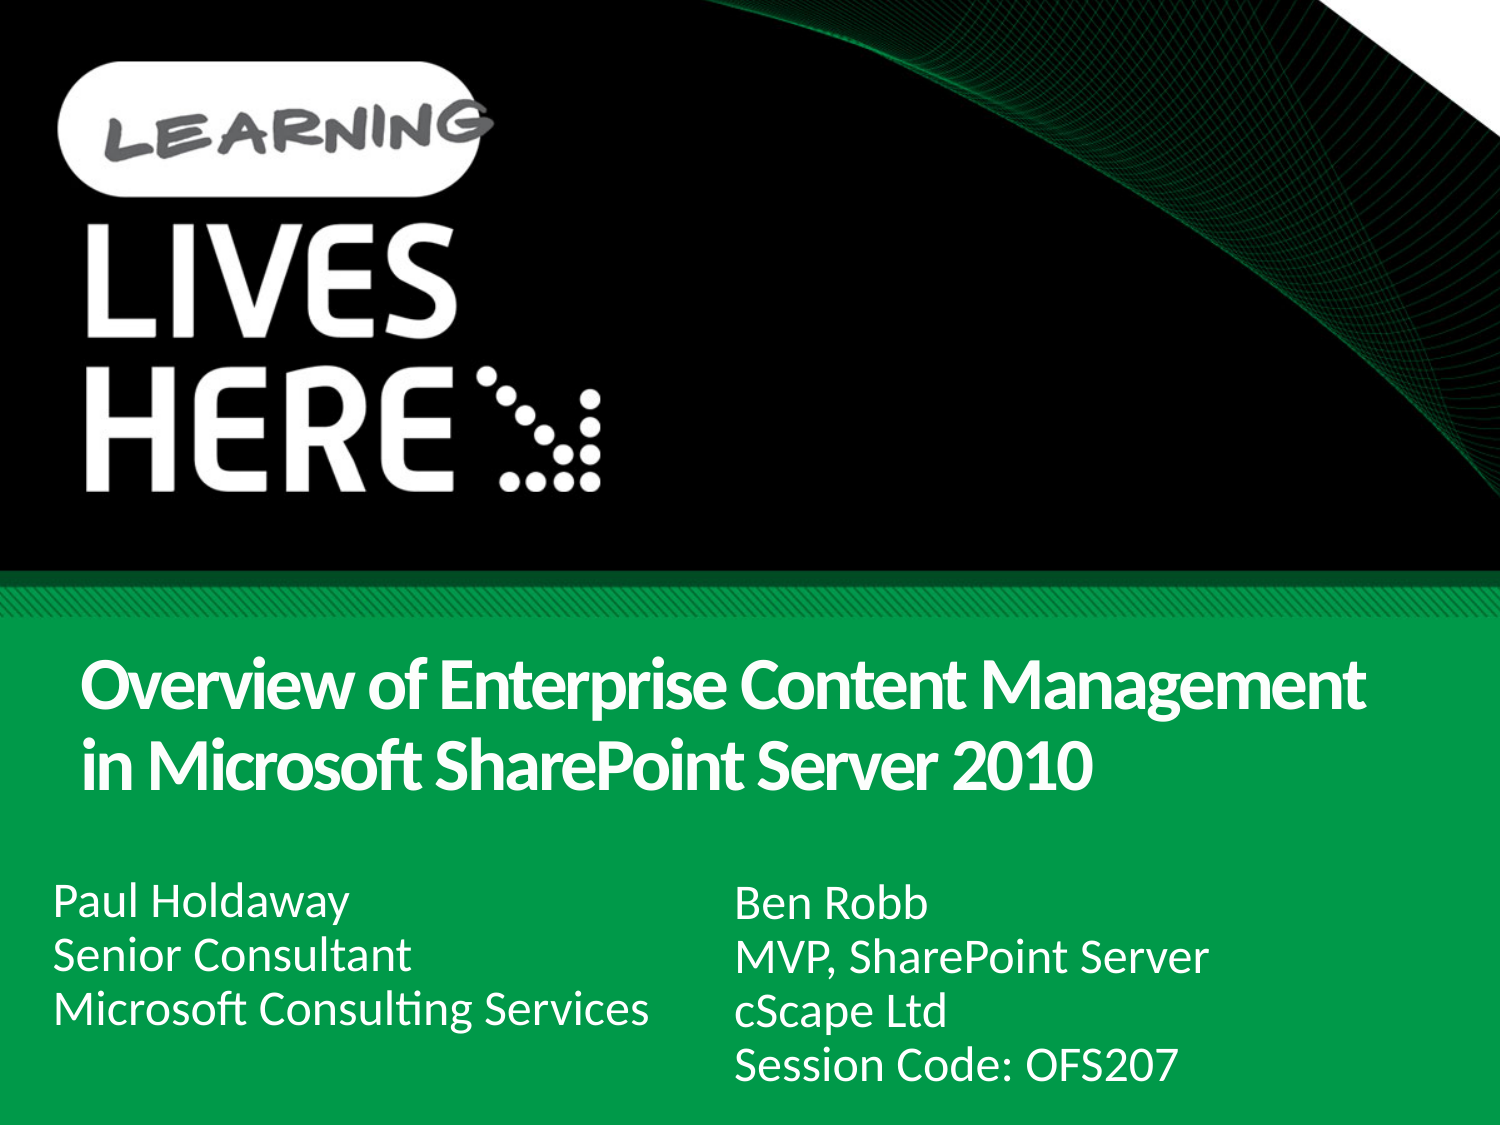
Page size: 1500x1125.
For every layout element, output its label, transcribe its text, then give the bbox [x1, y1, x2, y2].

subtitle Ben Robb MVP, SharePoint Server cScape Ltd Session Code: OFS207 [734, 876, 1360, 952]
title Overview of Enterprise Content Management in Microsoft SharePoint Server 2010 [80, 644, 1380, 864]
picture [0, 0, 1500, 1125]
text_box Paul Holdaway Senior Consultant Microsoft Consulting Services [52, 874, 679, 950]
